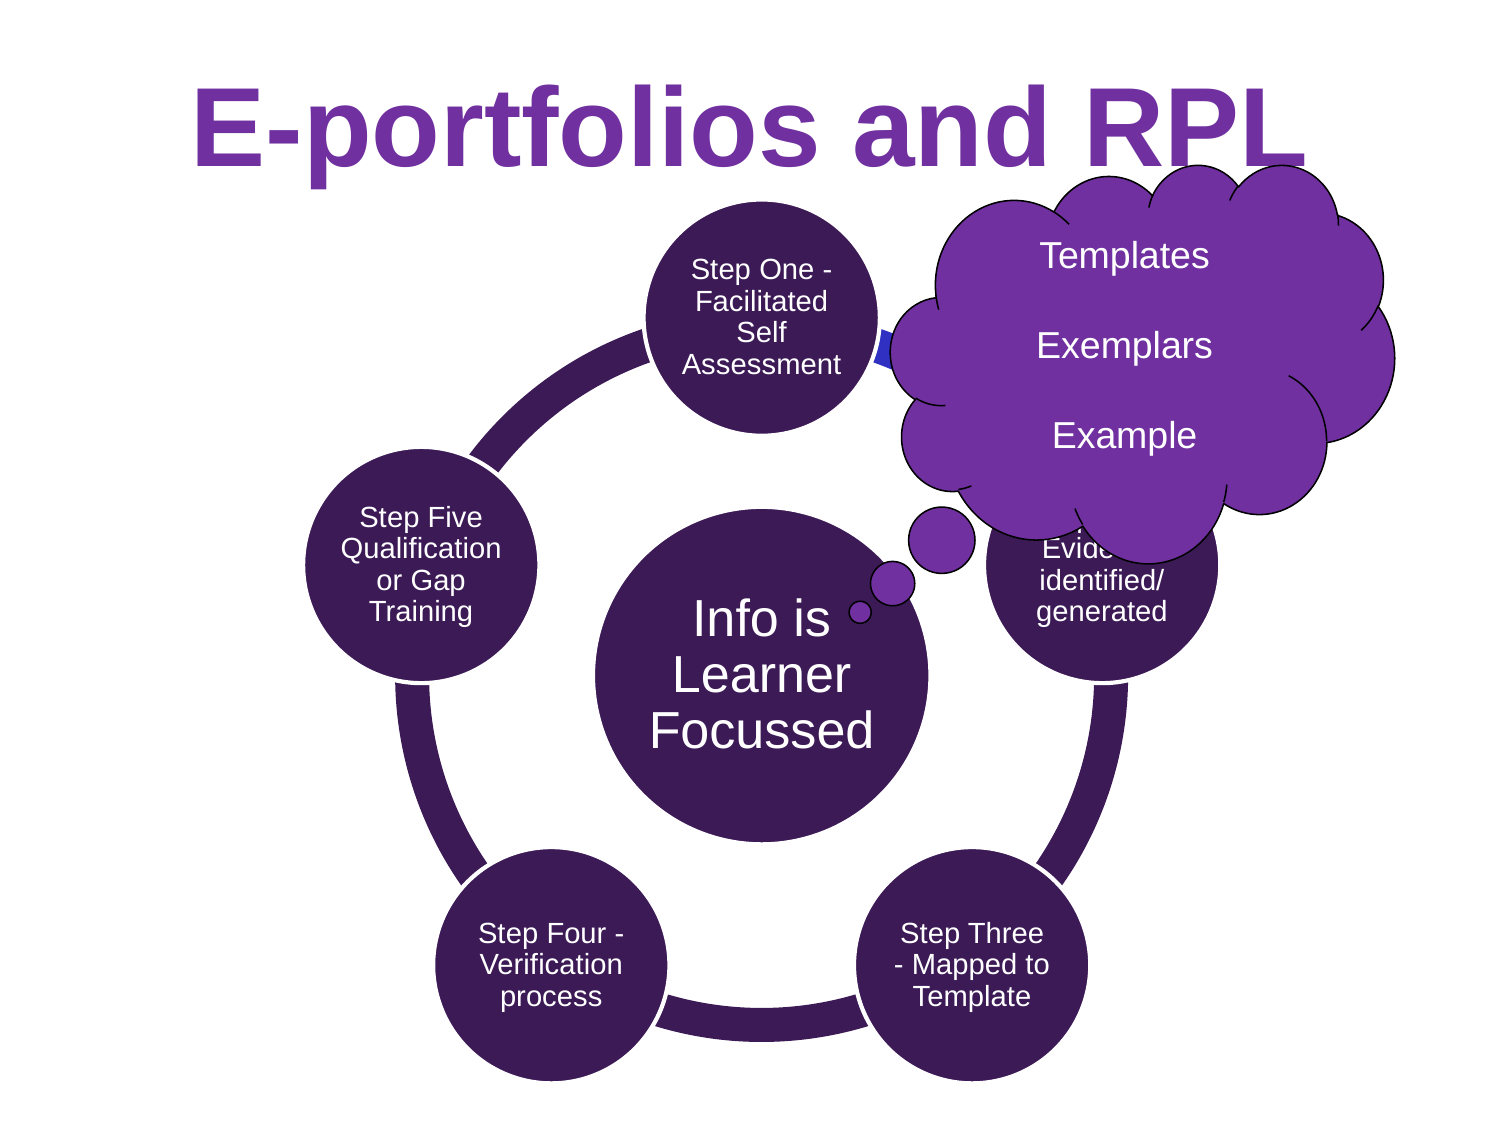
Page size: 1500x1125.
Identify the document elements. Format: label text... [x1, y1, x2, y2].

text_box Templates Exemplars Example [1064, 165, 1332, 197]
text_box E-portfolios and RPL [175, 46, 1325, 197]
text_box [81, 198, 1442, 1091]
